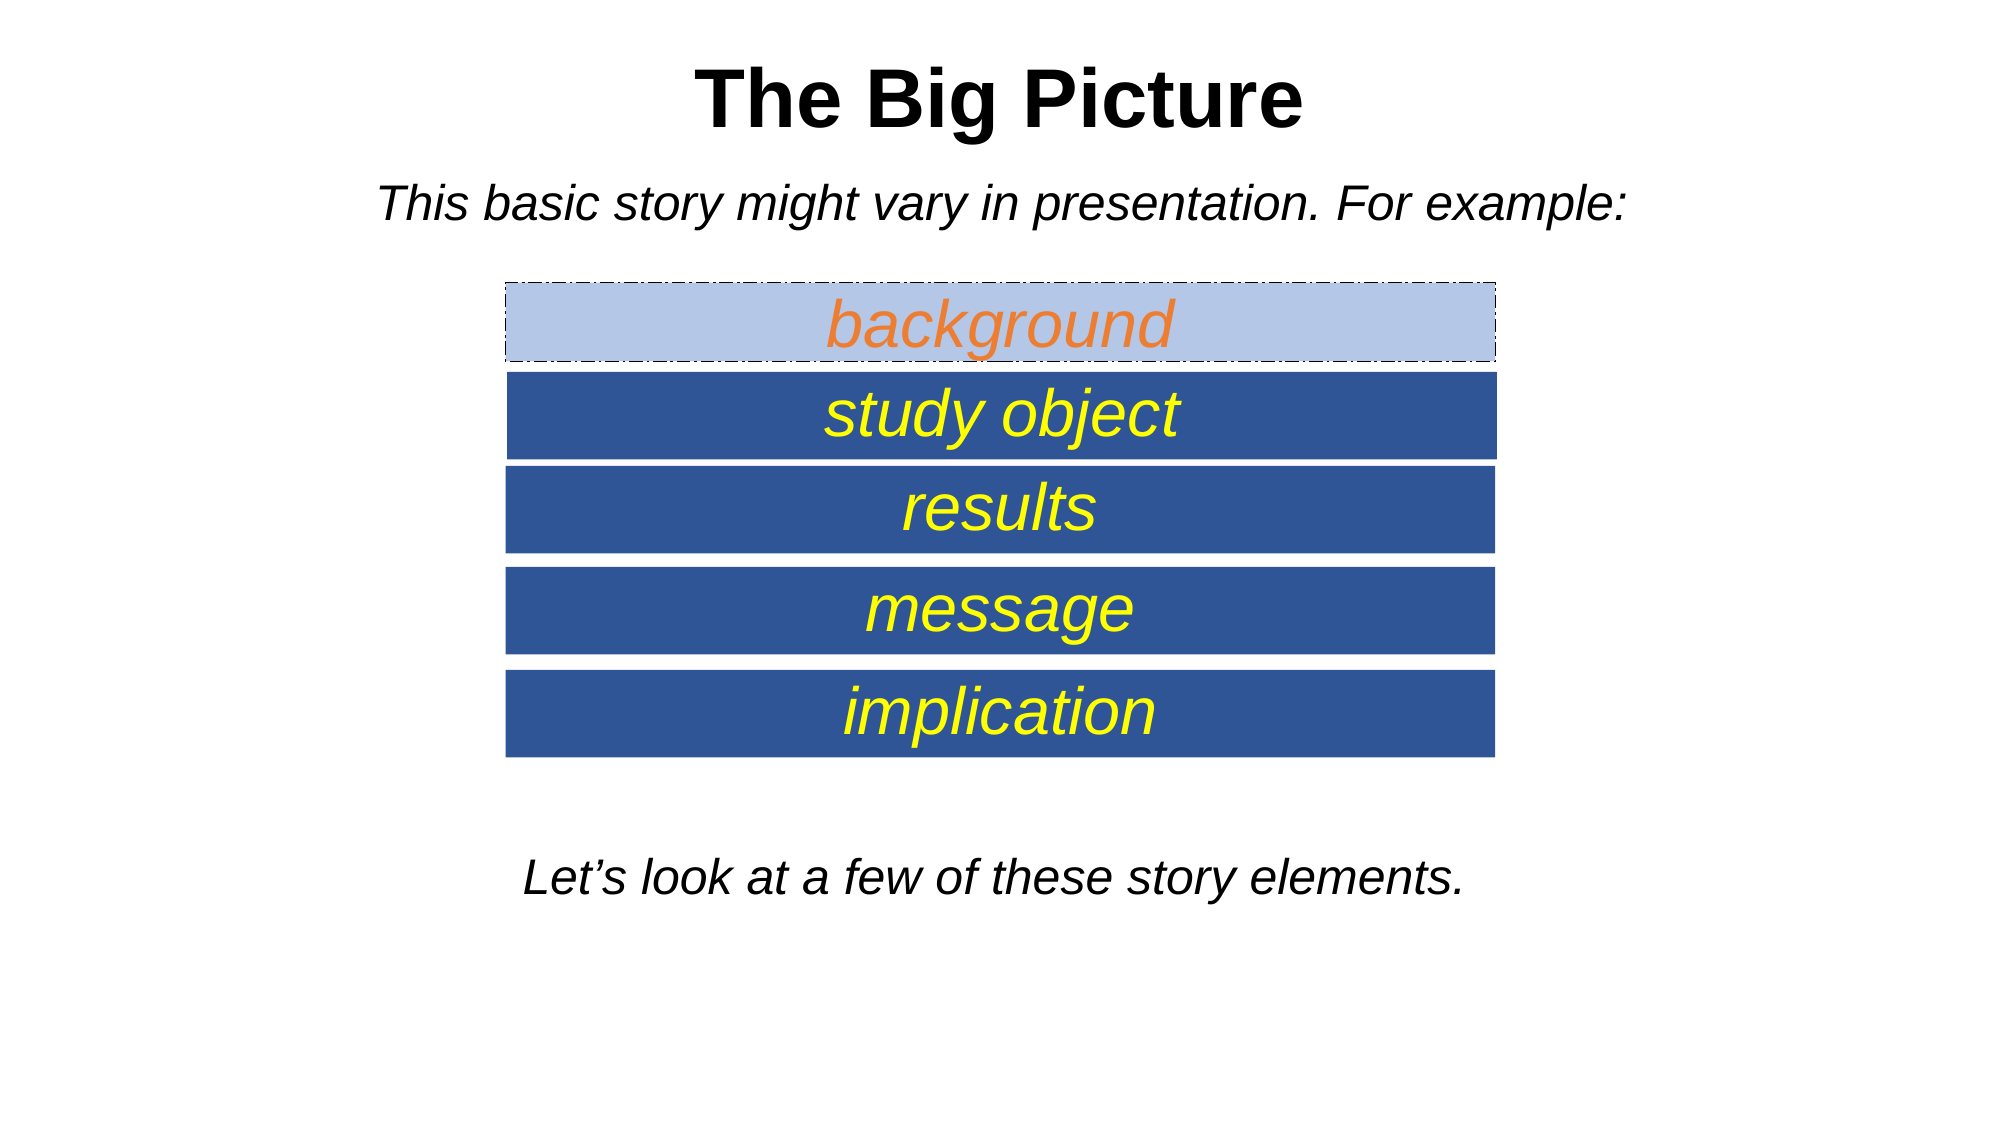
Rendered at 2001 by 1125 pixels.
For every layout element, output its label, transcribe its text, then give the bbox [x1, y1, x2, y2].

text_box message [505, 566, 1496, 655]
text_box The Big Picture [137, 48, 1863, 162]
text_box This basic story might vary in presentation. For example: [109, 162, 1895, 238]
text_box study object [507, 371, 1497, 460]
text_box Let’s look at a few of these story elements. [109, 837, 1895, 912]
text_box results [505, 465, 1496, 554]
text_box implication [505, 669, 1496, 758]
text_box background [505, 282, 1496, 362]
